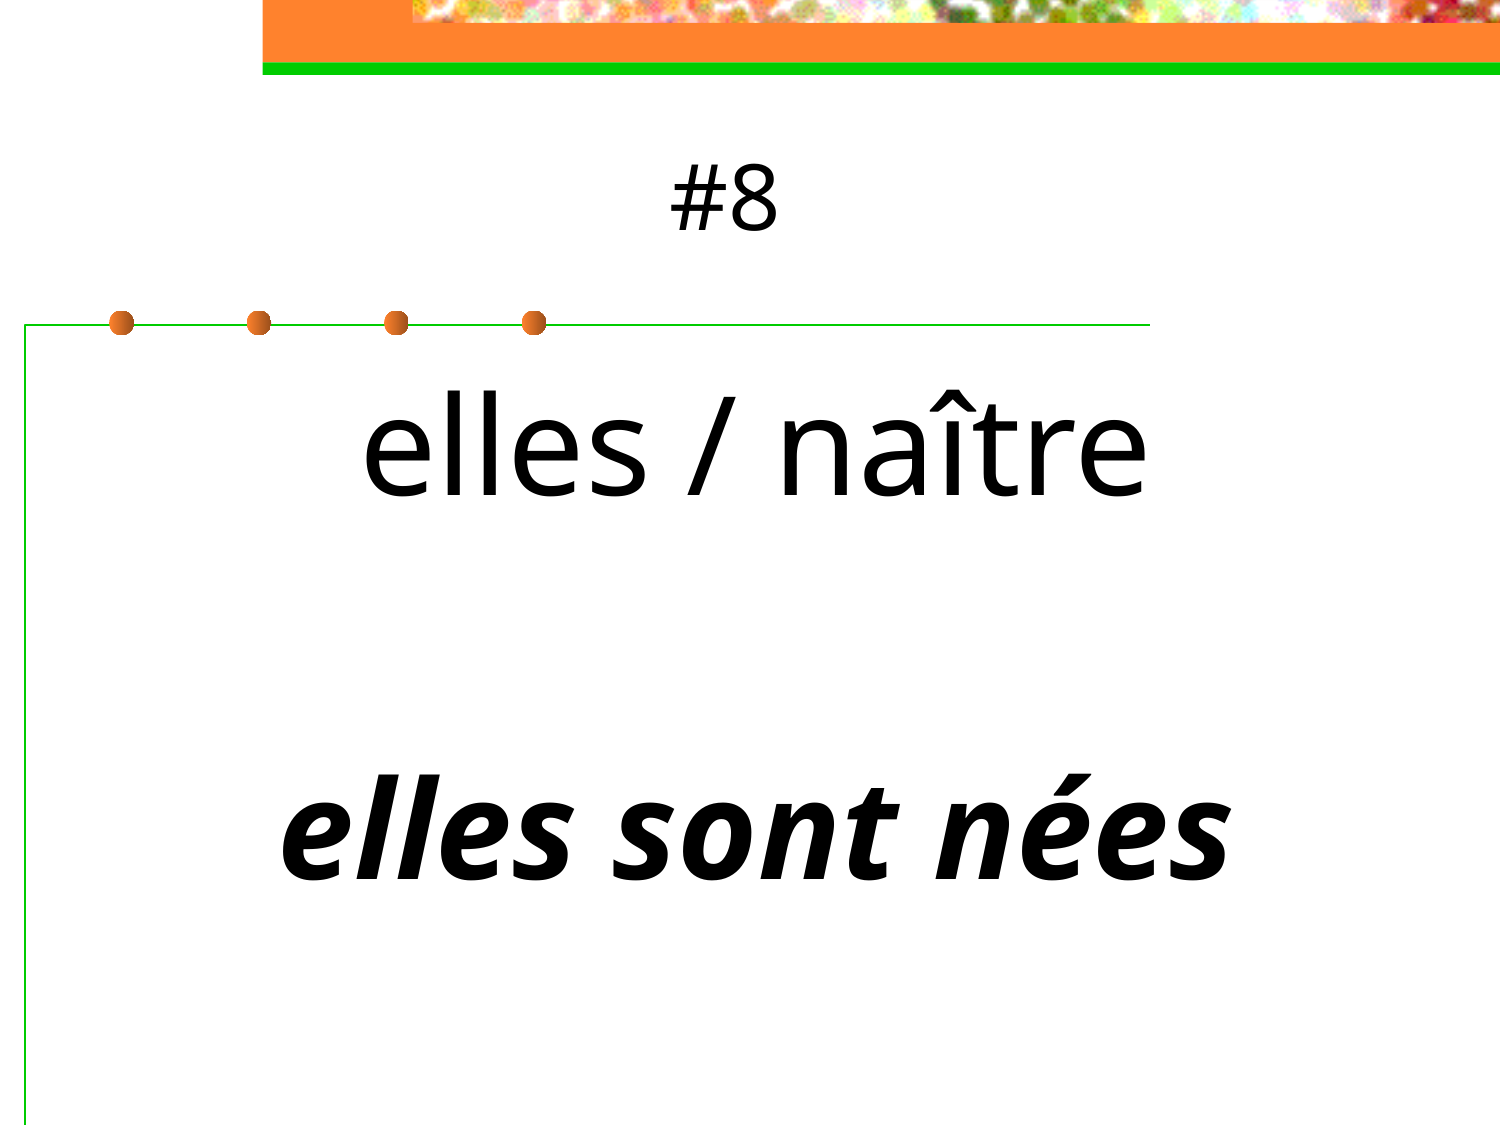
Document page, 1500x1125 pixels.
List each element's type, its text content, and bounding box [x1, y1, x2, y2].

title #8 [87, 99, 1363, 288]
list elles / naître elles sont nées [50, 350, 1463, 1025]
picture [412, 0, 1500, 23]
